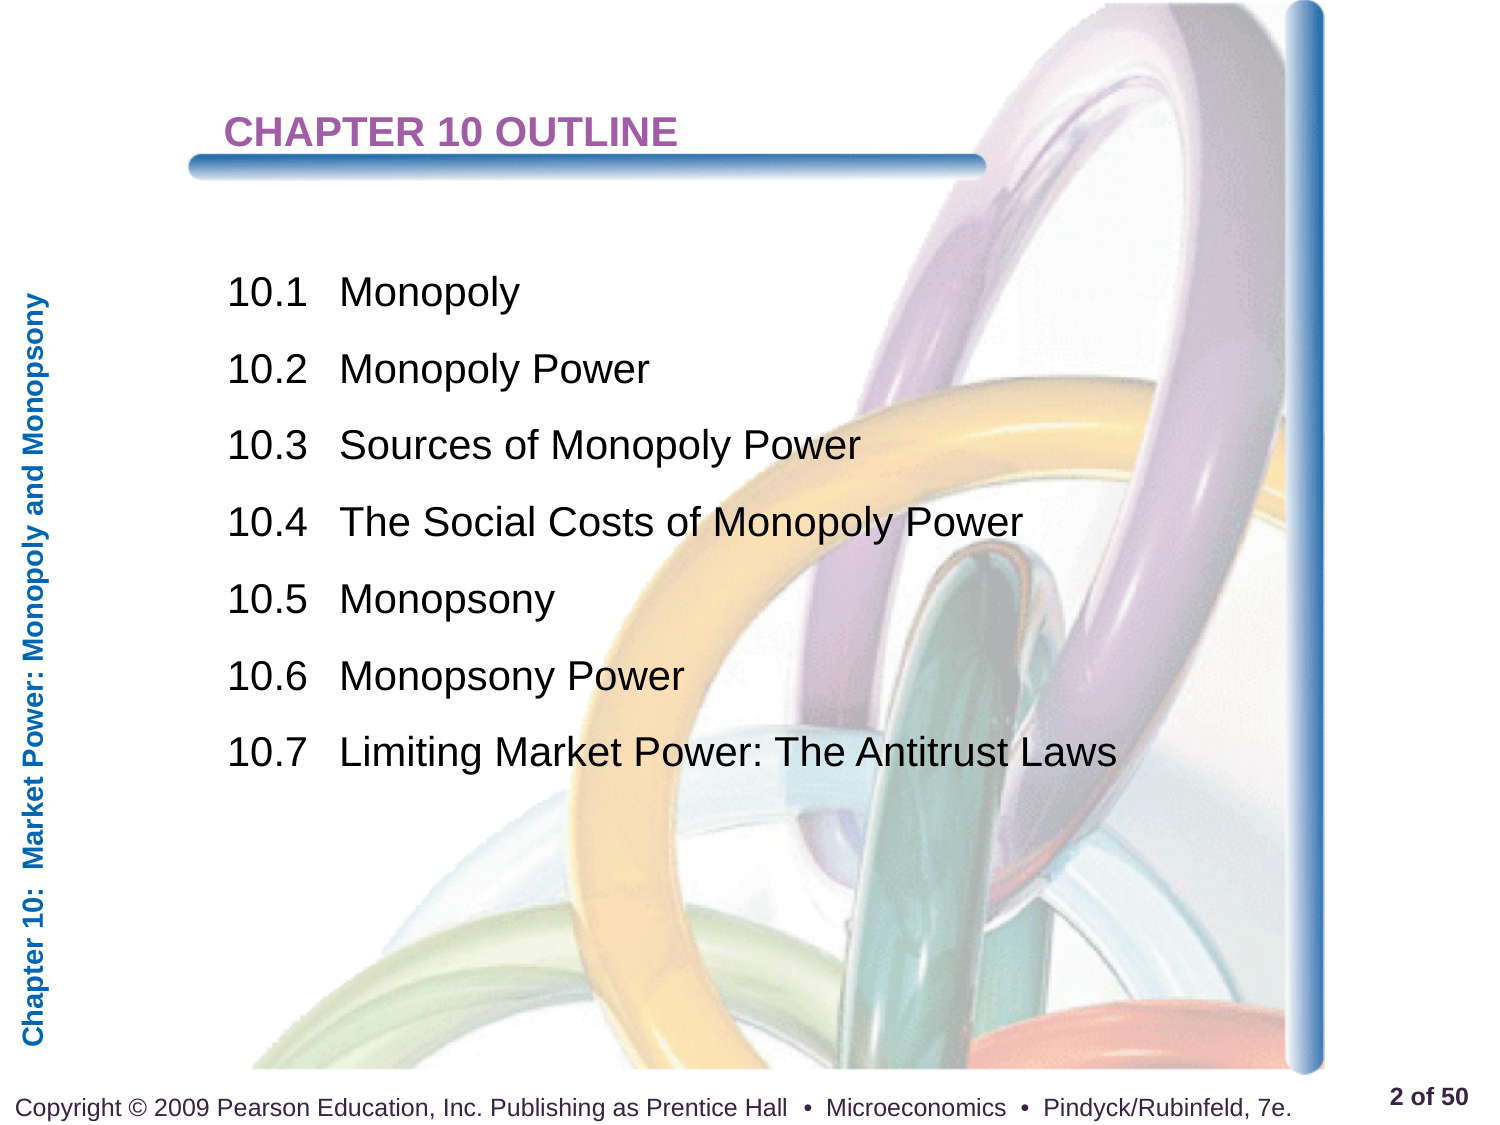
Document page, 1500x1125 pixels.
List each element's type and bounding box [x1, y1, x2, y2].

picture [112, 0, 1326, 1076]
